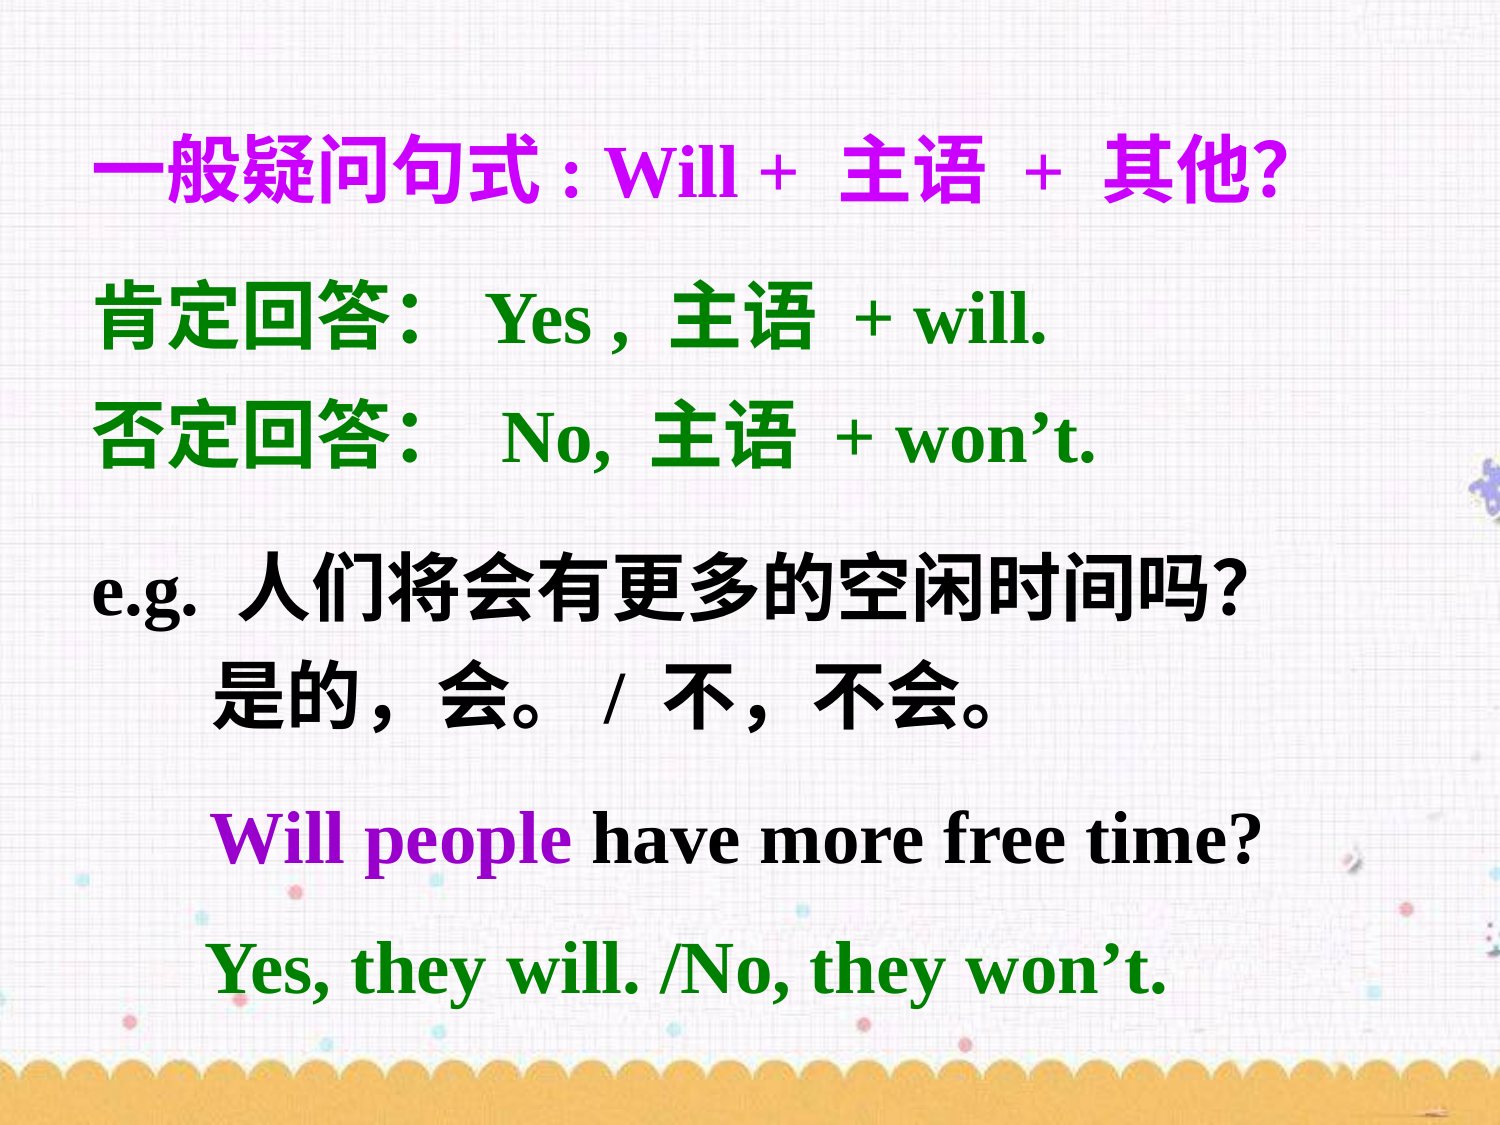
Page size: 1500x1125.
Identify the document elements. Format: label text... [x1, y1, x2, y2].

picture [0, 0, 1500, 1125]
text_box e.g. 人们将会有更多的空闲时间吗？ 是的，会。/ 不，不会。 [76, 515, 1341, 746]
text_box 否定回答： No, 主语 + won’t. [76, 361, 1223, 485]
text_box 肯定回答：Yes , 主语 + will. [76, 243, 1288, 367]
text_box Will people have more free time? [194, 763, 1376, 886]
text_box 一般疑问句式: Will + 主语 + 其他？ [76, 96, 1388, 220]
text_box Yes, they will. /No, they won’t. [171, 892, 1388, 1016]
